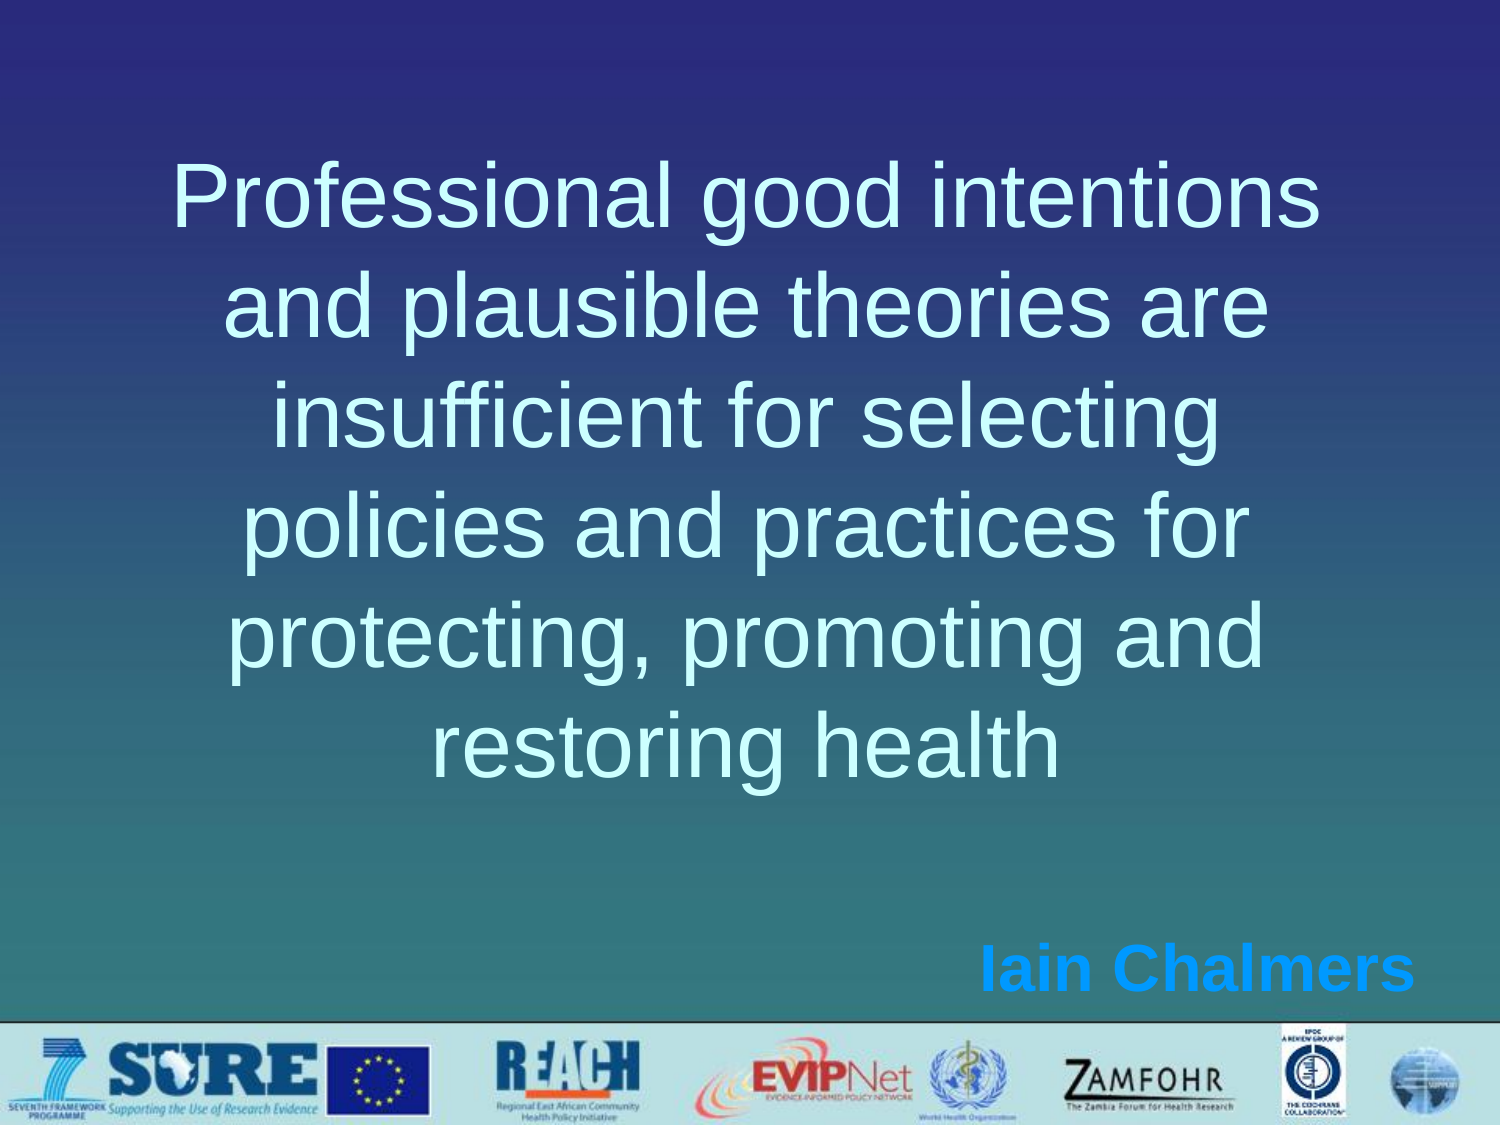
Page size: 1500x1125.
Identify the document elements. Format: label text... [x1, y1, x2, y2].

title Professional good intentions and plausible theories are insufficient for selecting policies and practices for protecting, promoting and restoring health [100, 101, 1395, 831]
picture [0, 0, 1500, 1125]
text_box Iain Chalmers [965, 916, 1432, 1012]
